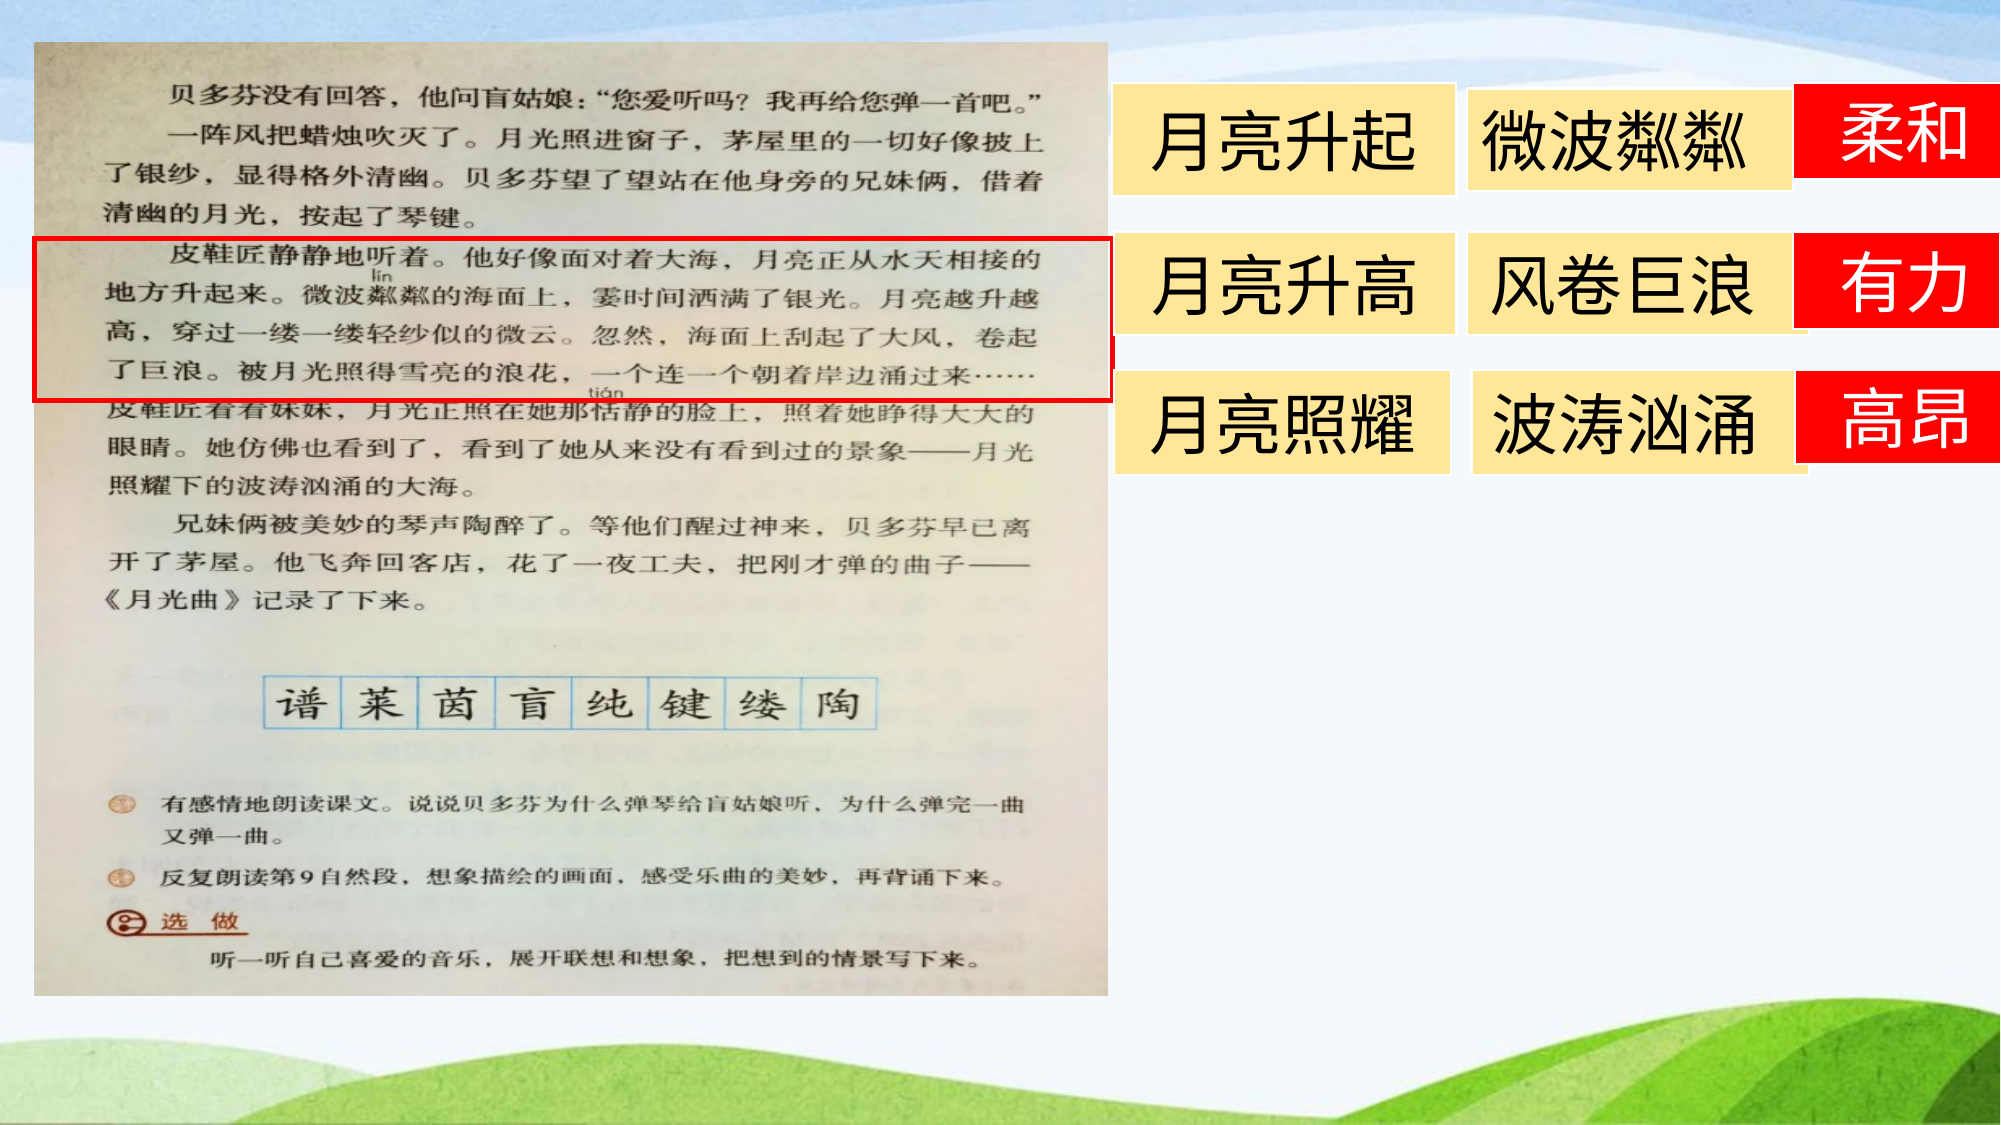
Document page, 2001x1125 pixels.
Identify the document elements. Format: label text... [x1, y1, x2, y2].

text_box 月亮升起 [1111, 82, 1457, 197]
text_box 高昂 [1794, 369, 2000, 465]
text_box 月亮升高 [1113, 231, 1457, 336]
text_box 风卷巨浪 [1466, 231, 1810, 336]
text_box 柔和 [1792, 82, 2000, 180]
text_box 微波粼粼 [1466, 87, 1794, 192]
text_box [1108, 237, 1113, 402]
picture [0, 0, 2001, 1125]
text_box 有力 [1792, 231, 2000, 330]
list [34, 42, 1108, 996]
text_box 波涛汹涌 [1471, 369, 1810, 476]
text_box 月亮照耀 [1113, 369, 1452, 476]
